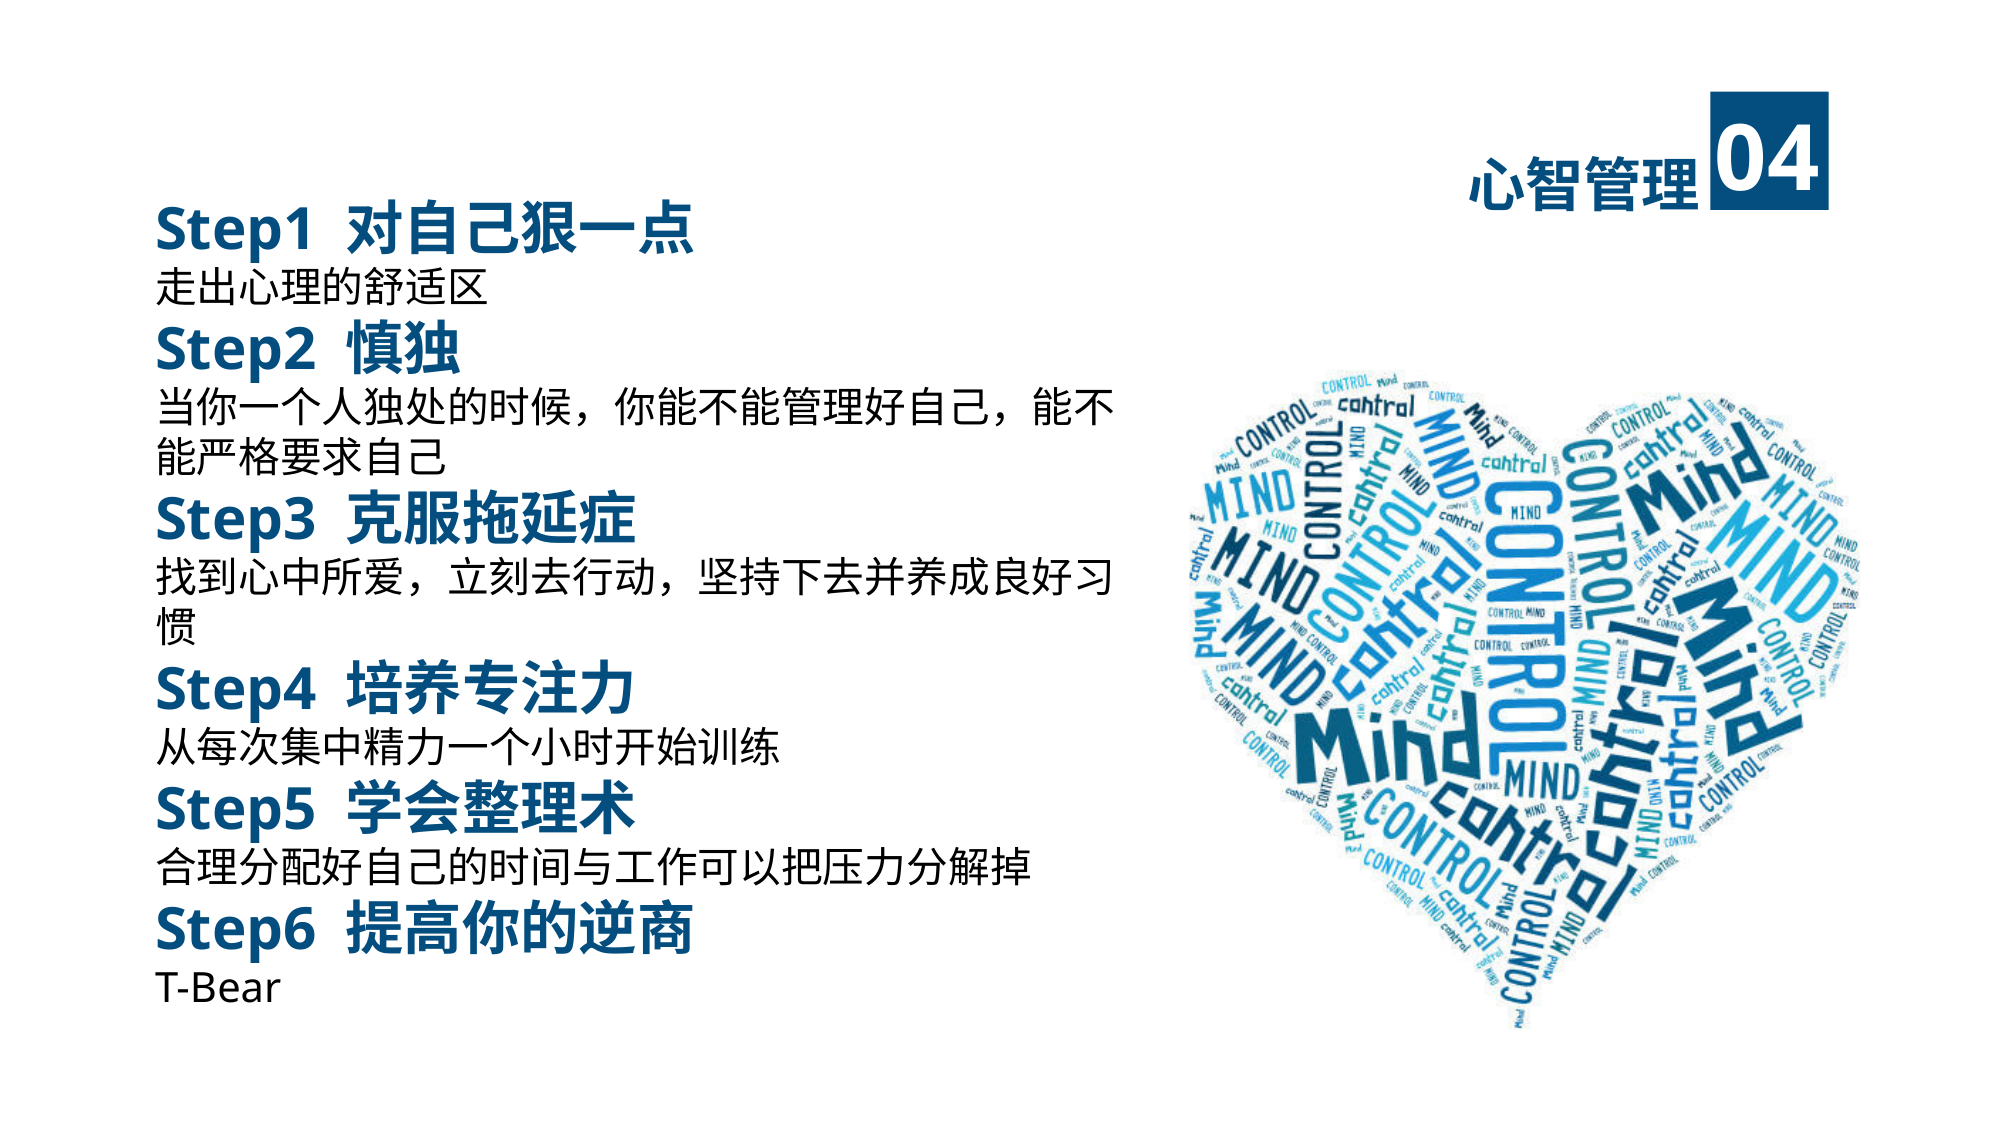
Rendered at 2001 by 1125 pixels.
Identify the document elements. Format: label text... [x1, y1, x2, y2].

text_box 心智管理 [1452, 141, 1716, 226]
text_box Step1 对自己狠一点 走出心理的舒适区 Step2 慎独 当你一个人独处的时候，你能不能管理好自己，能不能严格要求自己 Step3 克服拖延症 找到心中所爱，立刻去行动，坚持下去并养成良好习惯 Step4 培养专注力 从每次集中精力一个小时开始训练 Step5 学会整理术 合理分配好自己的时间与工作可以把压力分解掉 Step6 提高你的逆商 T-Bear [140, 183, 1167, 1019]
picture [1166, 363, 1875, 1059]
